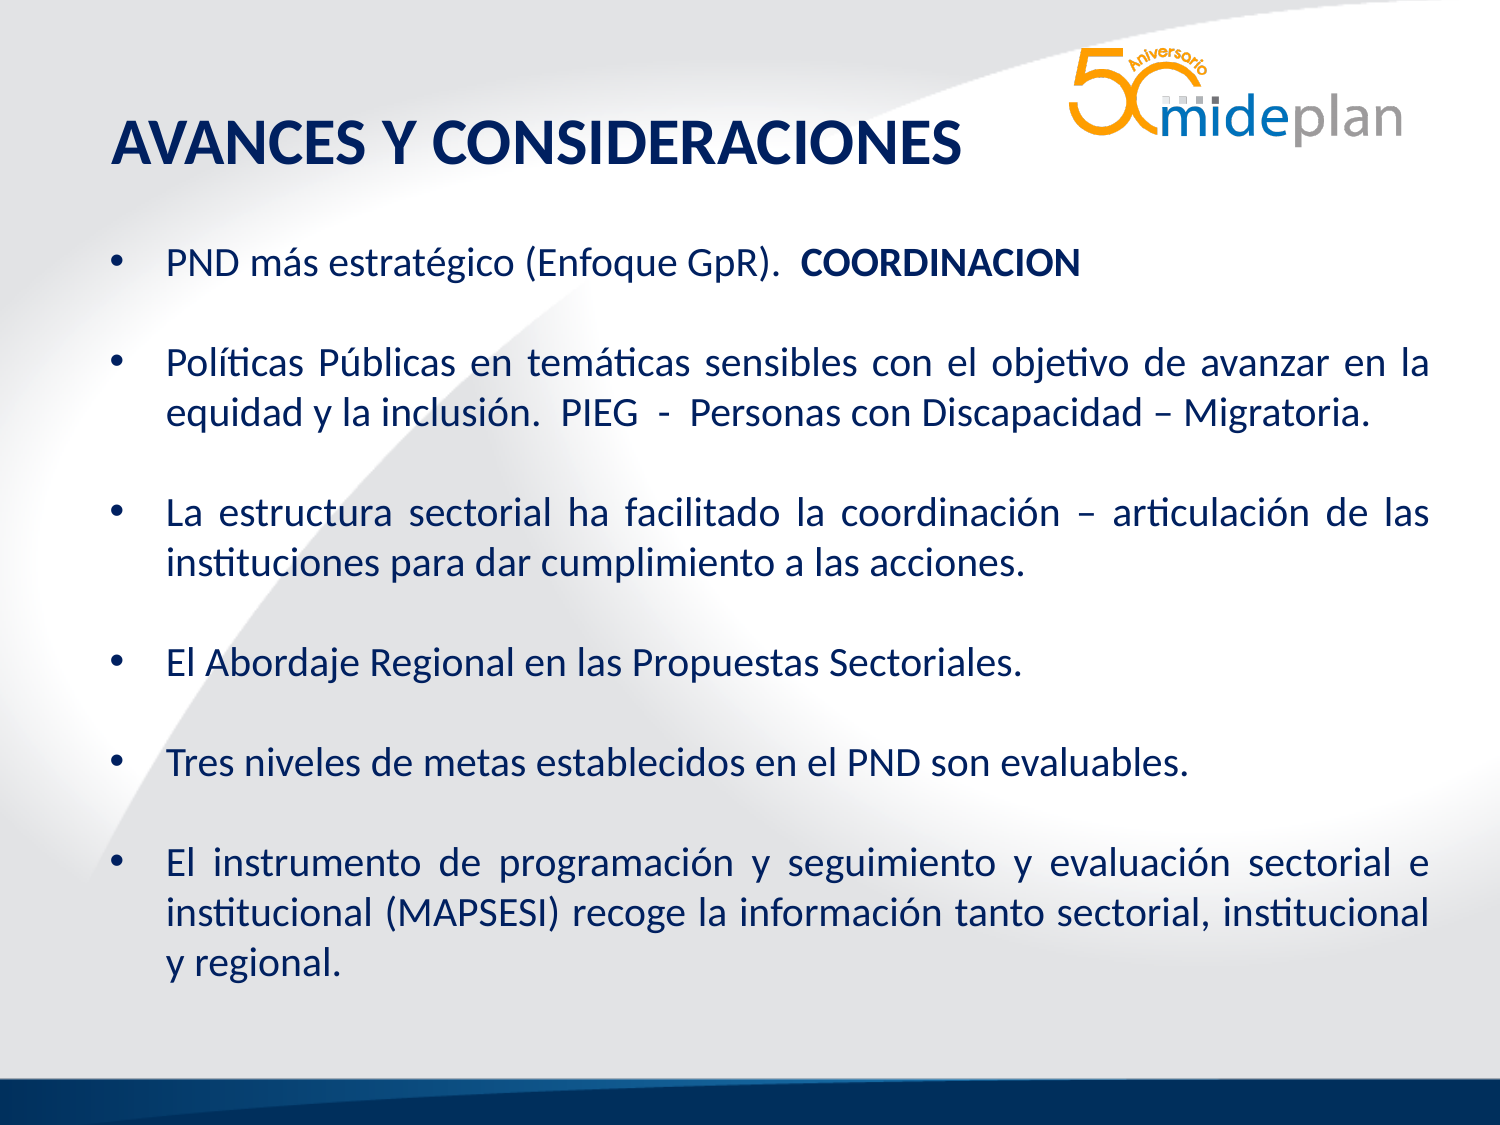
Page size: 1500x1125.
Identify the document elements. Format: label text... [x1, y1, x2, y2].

text_box PND más estratégico (Enfoque GpR). COORDINACION Políticas Públicas en temáticas sensibles con el objetivo de avanzar en la equidad y la inclusión. PIEG - Personas con Discapacidad – Migratoria. La estructura sectorial ha facilitado la coordinación – articulación de las instituciones para dar cumplimiento a las acciones. El Abordaje Regional en las Propuestas Sectoriales. Tres niveles de metas establecidos en el PND son evaluables. El instrumento de programación y seguimiento y evaluación sectorial e institucional (MAPSESI) recoge la información tanto sectorial, institucional y regional. [86, 212, 1461, 1084]
text_box AVANCES Y CONSIDERACIONES [0, 70, 1000, 216]
picture [0, 1070, 1500, 1125]
picture [1045, 30, 1425, 150]
